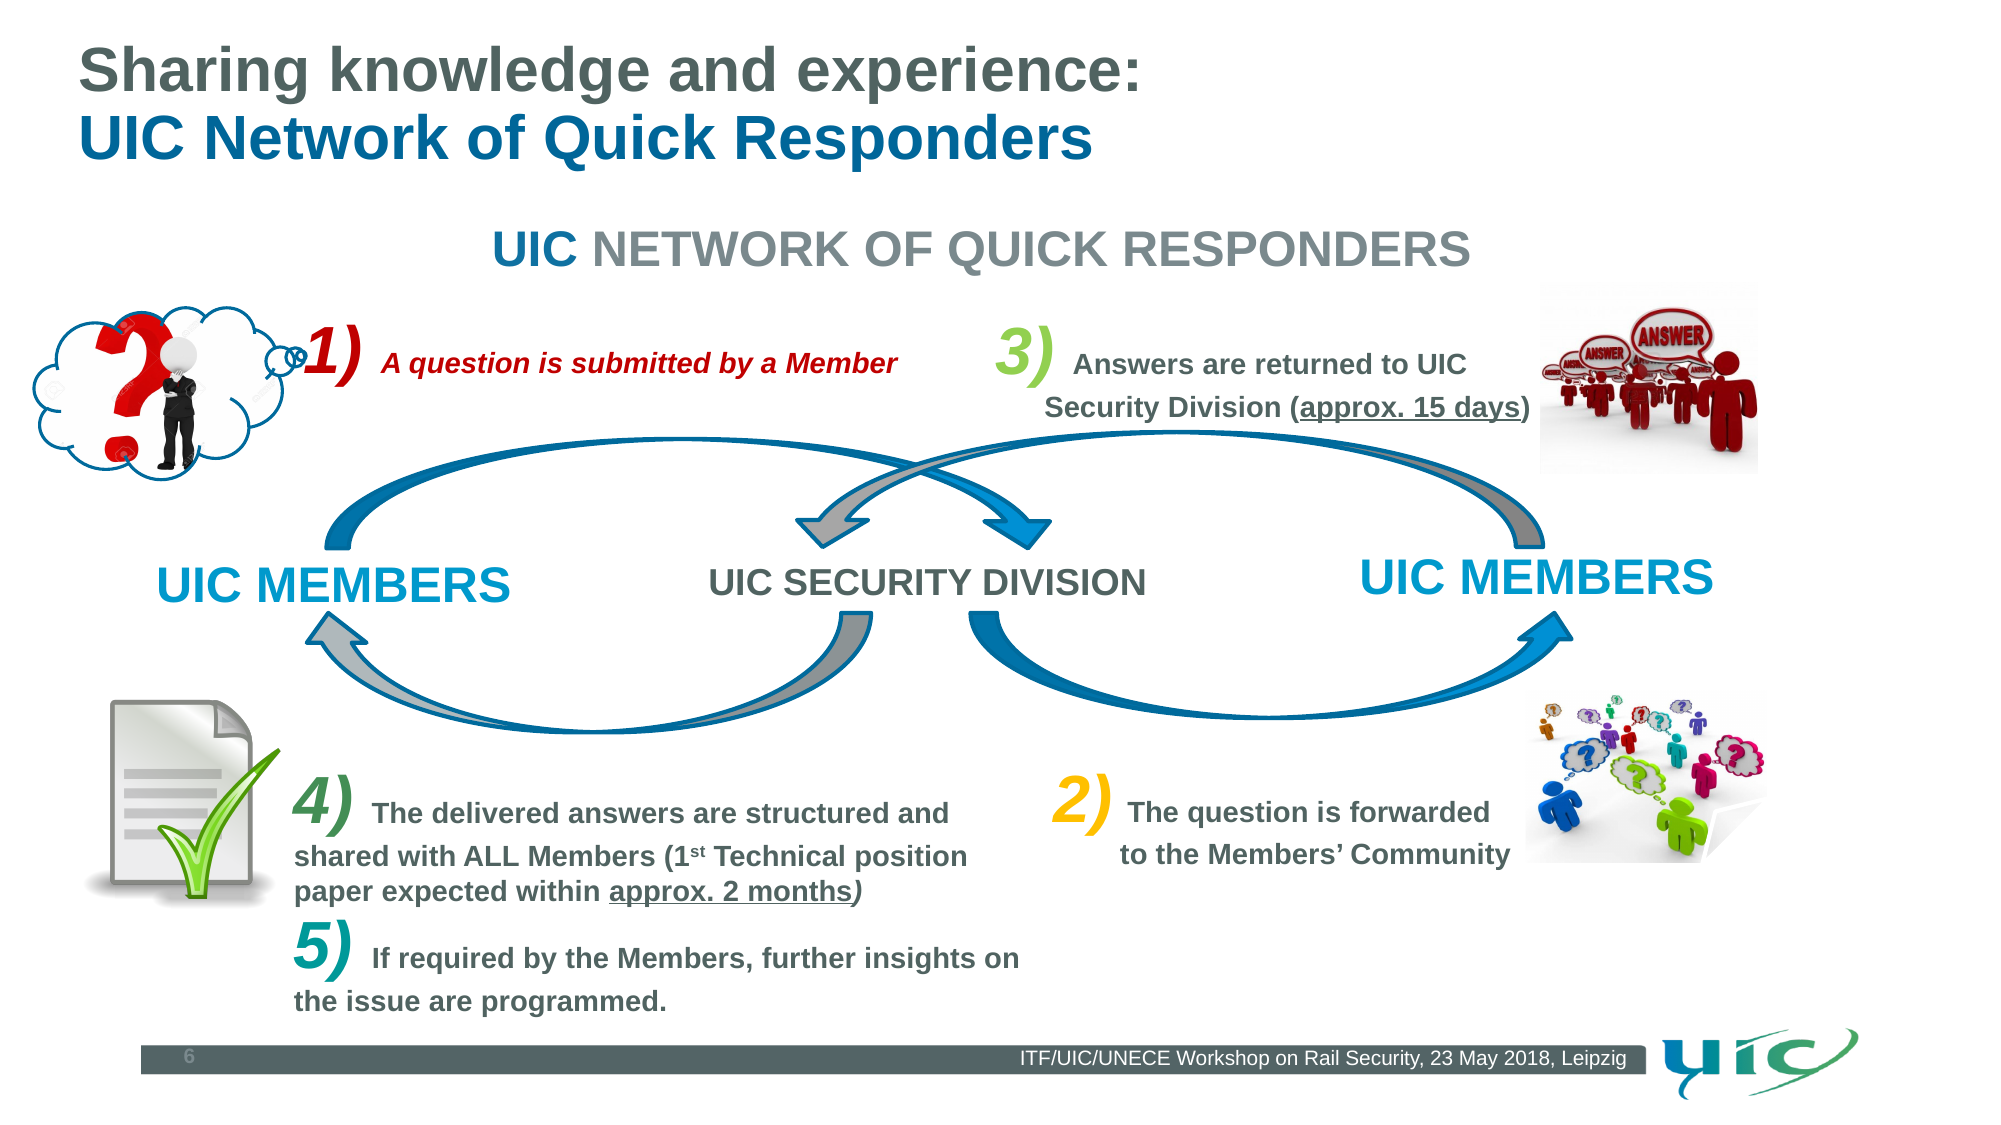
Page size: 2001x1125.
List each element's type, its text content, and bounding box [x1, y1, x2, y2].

footer ITF/UIC/UNECE Workshop on Rail Security, 23 May 2018, Leipzig [669, 1044, 1639, 1092]
title Sharing knowledge and experience: UIC Network of Quick Responders [78, 72, 1922, 173]
text_box 3) Answers are returned to UIC Security Division (approx. 15 days) [980, 300, 1535, 431]
slide_number 6 [183, 1042, 342, 1073]
text_box [1521, 685, 1772, 868]
text_box [304, 610, 874, 735]
text_box UIC NETWORK OF QUICK RESPONDERS [477, 208, 1572, 284]
text_box 5) If required by the Members, further insights on the issue are programmed. [279, 894, 1040, 1025]
text_box 1) A question is submitted by a Member [288, 299, 917, 395]
picture [1540, 282, 1758, 474]
text_box [795, 431, 1546, 550]
picture [80, 687, 287, 920]
text_box [921, 469, 1052, 550]
text_box [324, 436, 915, 551]
text_box UIC MEMBERS [1344, 537, 1786, 612]
text_box [968, 610, 1574, 721]
text_box 4) The delivered answers are structured and shared with ALL Members (1st Technical position paper expected within approx. 2 months) [291, 749, 1003, 894]
text_box 2) The question is forwarded to the Members’ Community [1039, 748, 1572, 878]
text_box [31, 305, 309, 482]
text_box UIC SECURITY DIVISION [693, 550, 1182, 611]
picture [141, 1027, 1859, 1100]
text_box UIC MEMBERS [141, 545, 570, 620]
